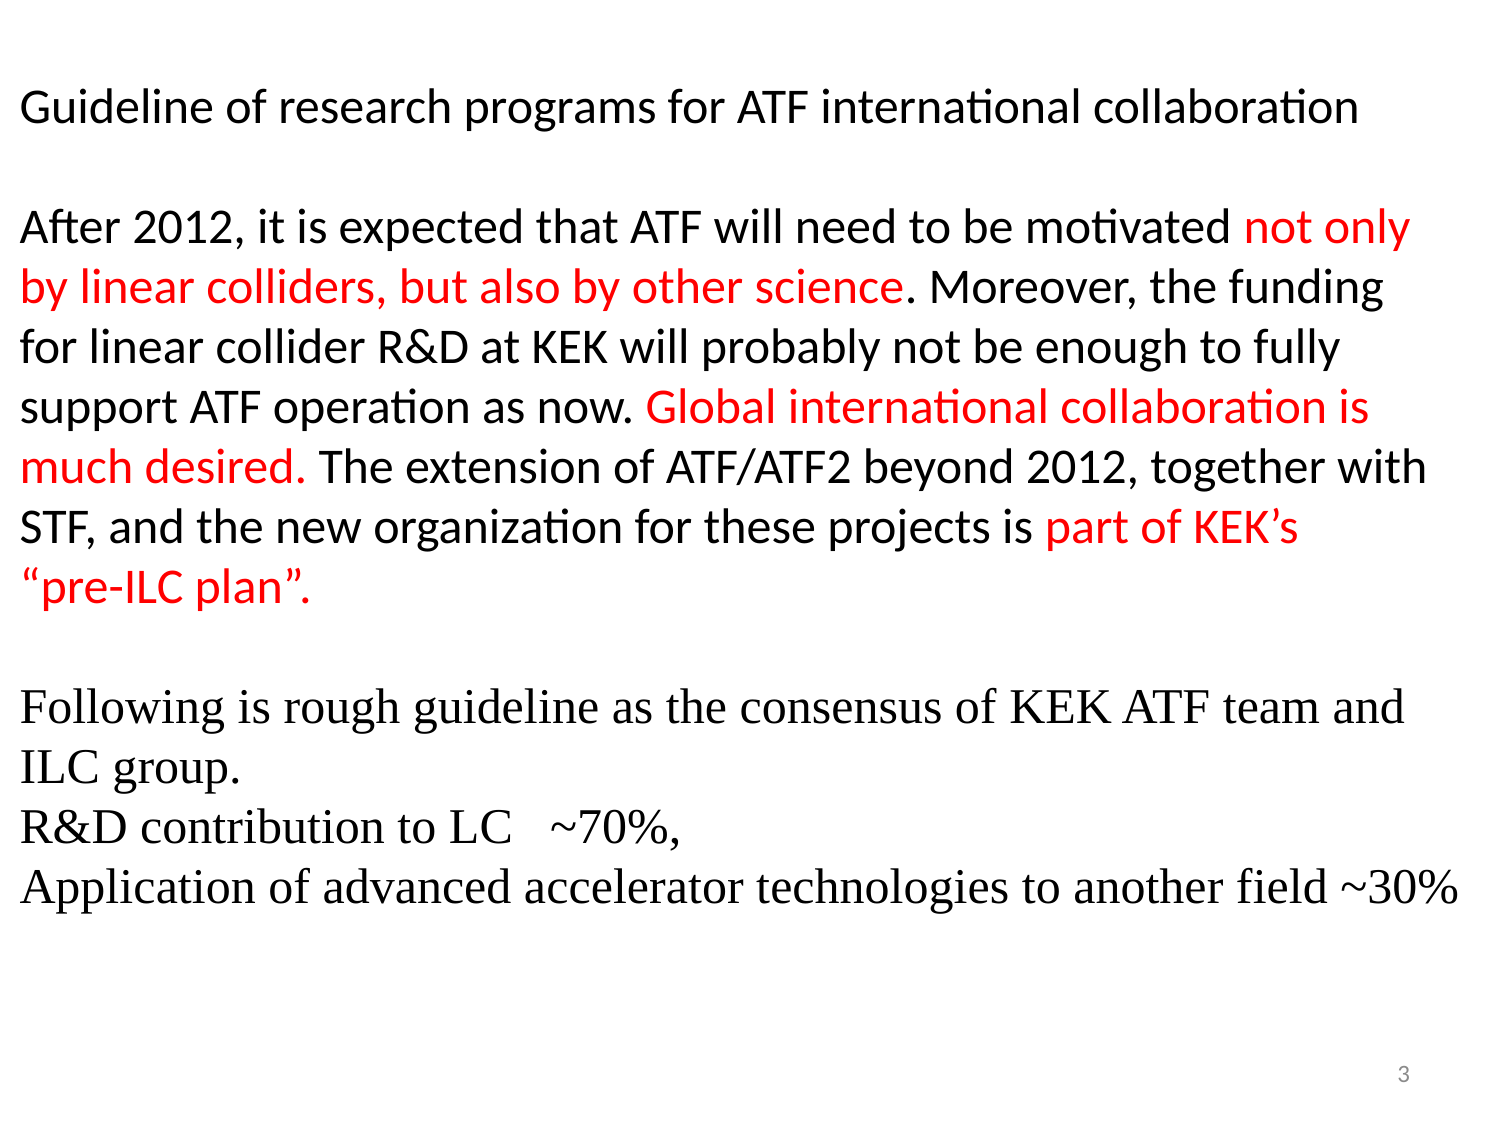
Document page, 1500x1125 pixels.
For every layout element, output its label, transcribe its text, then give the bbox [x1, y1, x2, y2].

text_box Guideline of research programs for ATF international collaboration After 2012, it is expected that ATF will need to be motivated not only by linear colliders, but also by other science. Moreover, the funding for linear collider R&D at KEK will probably not be enough to fully support ATF operation as now. Global international collaboration is much desired. The extension of ATF/ATF2 beyond 2012, together with STF, and the new organization for these projects is part of KEK’s “pre-ILC plan”. Following is rough guideline as the consensus of KEK ATF team and ILC group. R&D contribution to LC ~70%, Application of advanced accelerator technologies to another field ~30% [4, 66, 1475, 922]
slide_number 3 [1074, 1042, 1425, 1103]
